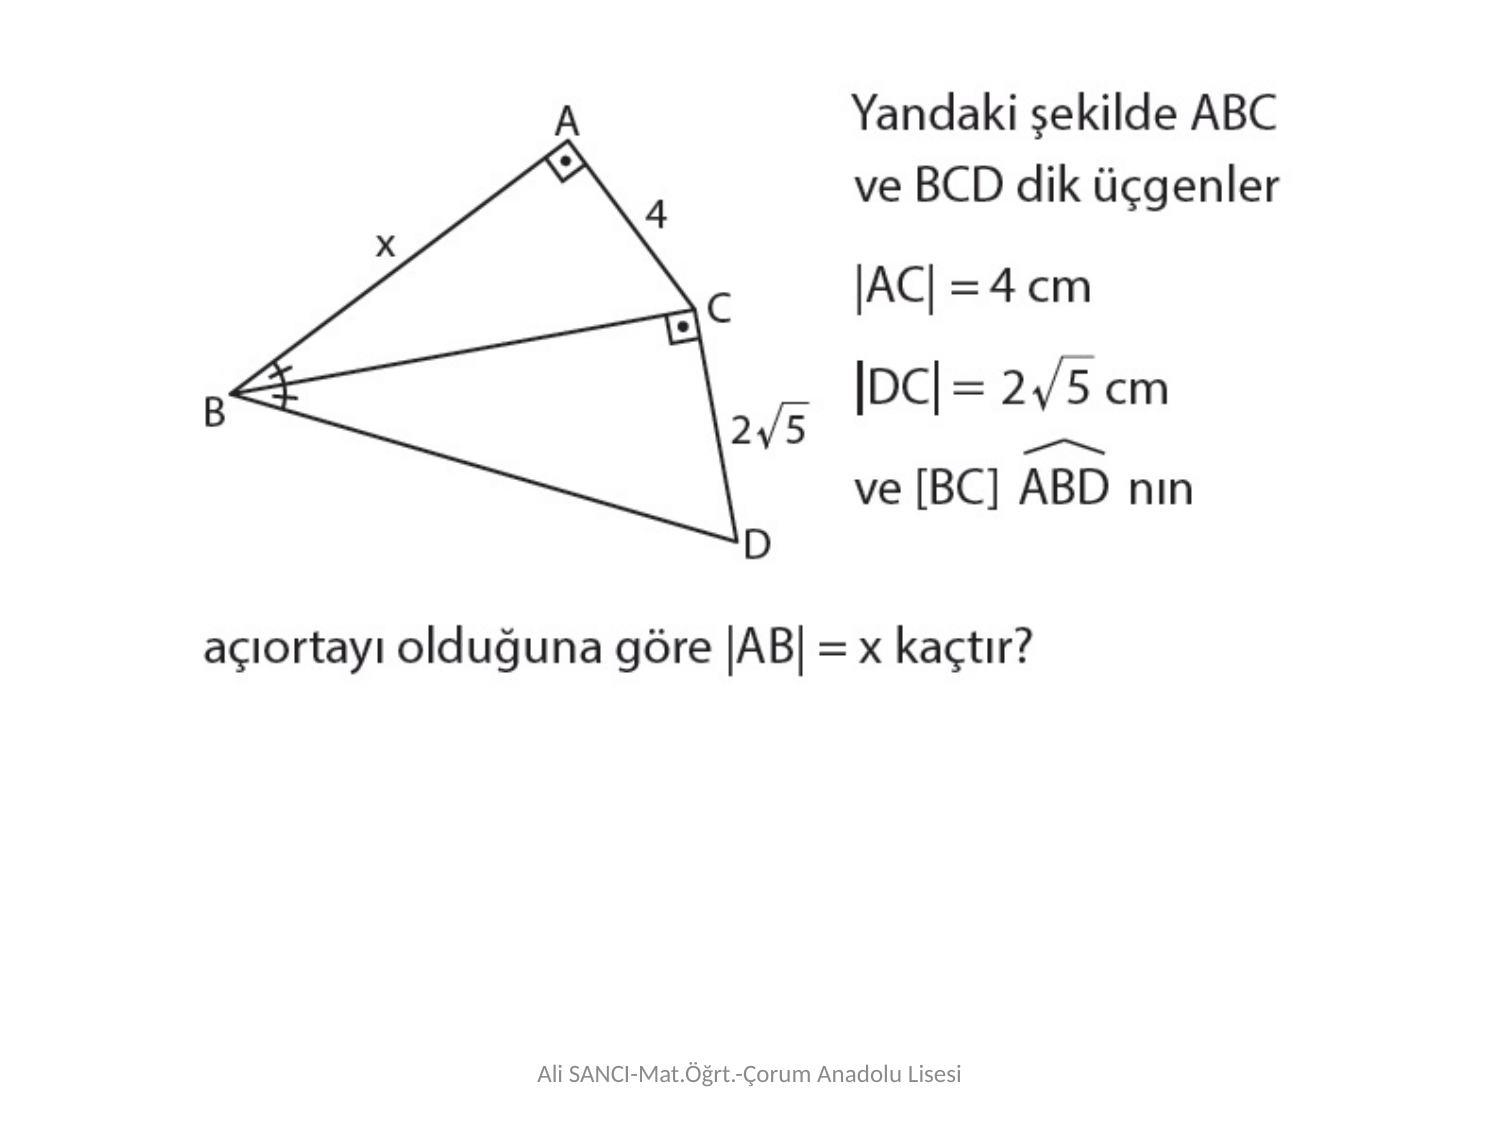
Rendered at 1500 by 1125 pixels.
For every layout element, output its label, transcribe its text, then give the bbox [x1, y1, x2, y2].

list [159, 66, 1307, 705]
footer Ali SANCI-Mat.Öğrt.-Çorum Anadolu Lisesi [512, 1042, 988, 1103]
